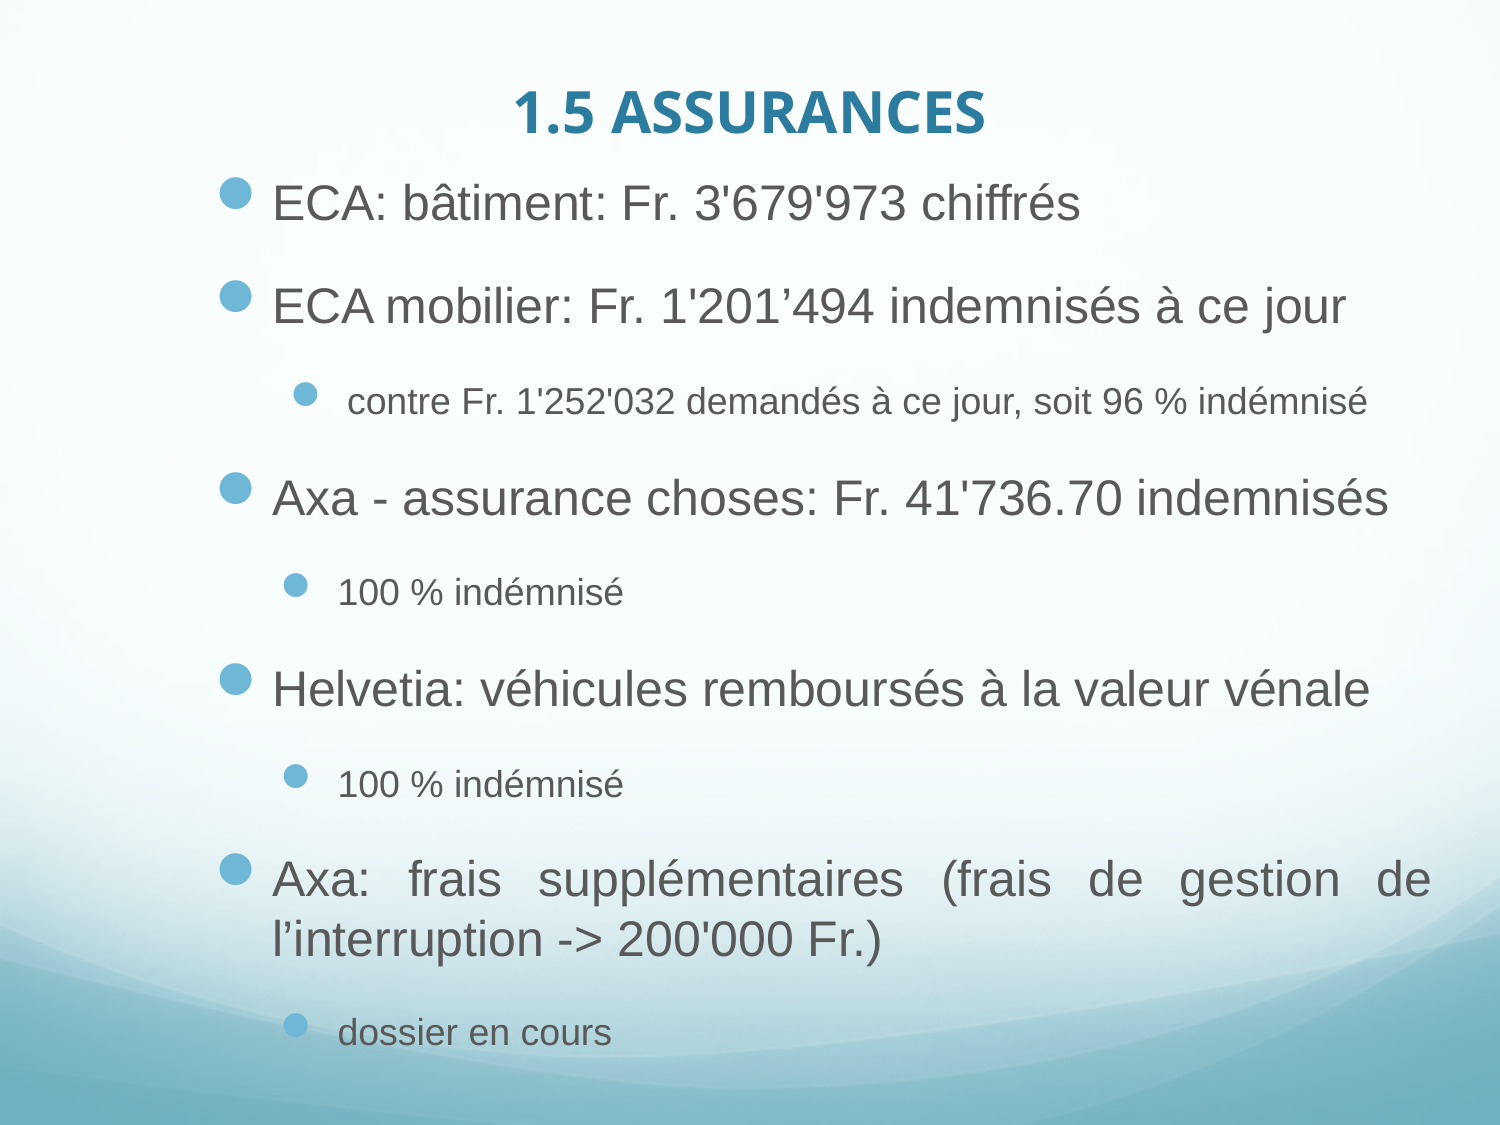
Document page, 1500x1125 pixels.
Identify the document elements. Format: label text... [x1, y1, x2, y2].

text_box ECA: bâtiment: Fr. 3'679'973 chiffrés ECA mobilier: Fr. 1'201’494 indemnisés à ce jour contre Fr. 1'252'032 demandés à ce jour, soit 96 % indémnisé Axa - assurance choses: Fr. 41'736.70 indemnisés 100 % indémnisé Helvetia: véhicules remboursés à la valeur vénale 100 % indémnisé Axa: frais supplémentaires (frais de gestion de l’interruption -> 200'000 Fr.) dossier en cours [200, 161, 1448, 1061]
title 1.5 Assurances [90, 27, 1410, 223]
